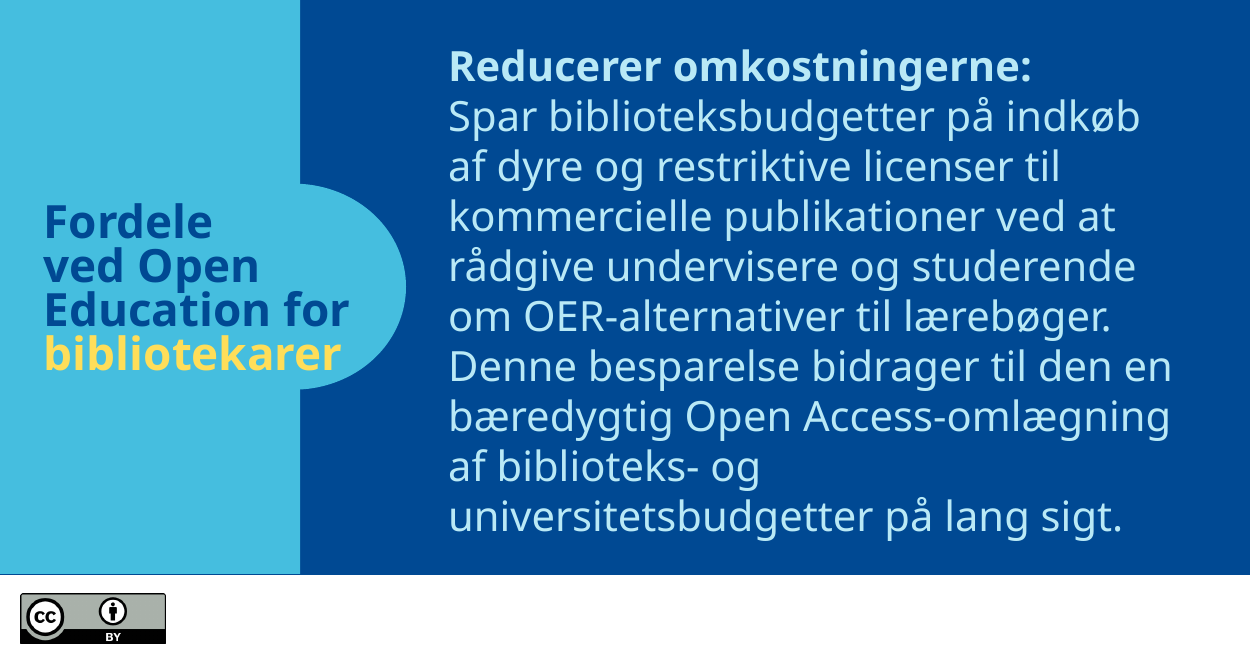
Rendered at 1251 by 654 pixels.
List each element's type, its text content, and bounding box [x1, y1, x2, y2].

picture [20, 592, 166, 645]
text_box [373, 213, 407, 360]
text_box [0, 0, 301, 574]
text_box Reducerer omkostningerne: Spar biblioteksbudgetter på indkøb af dyre og restriktive licenser til kommercielle publikationer ved at rådgive undervisere og studerende om OER-alternativer til lærebøger. Denne besparelse bidrager til den en bæredygtig Open Access-omlægning af biblioteks- og universitetsbudgetter på lang sigt. [435, 27, 1198, 553]
text_box [0, 582, 1250, 654]
text_box Fordele ved Open Education for bibliotekarer [31, 191, 373, 392]
text_box [252, 183, 336, 191]
